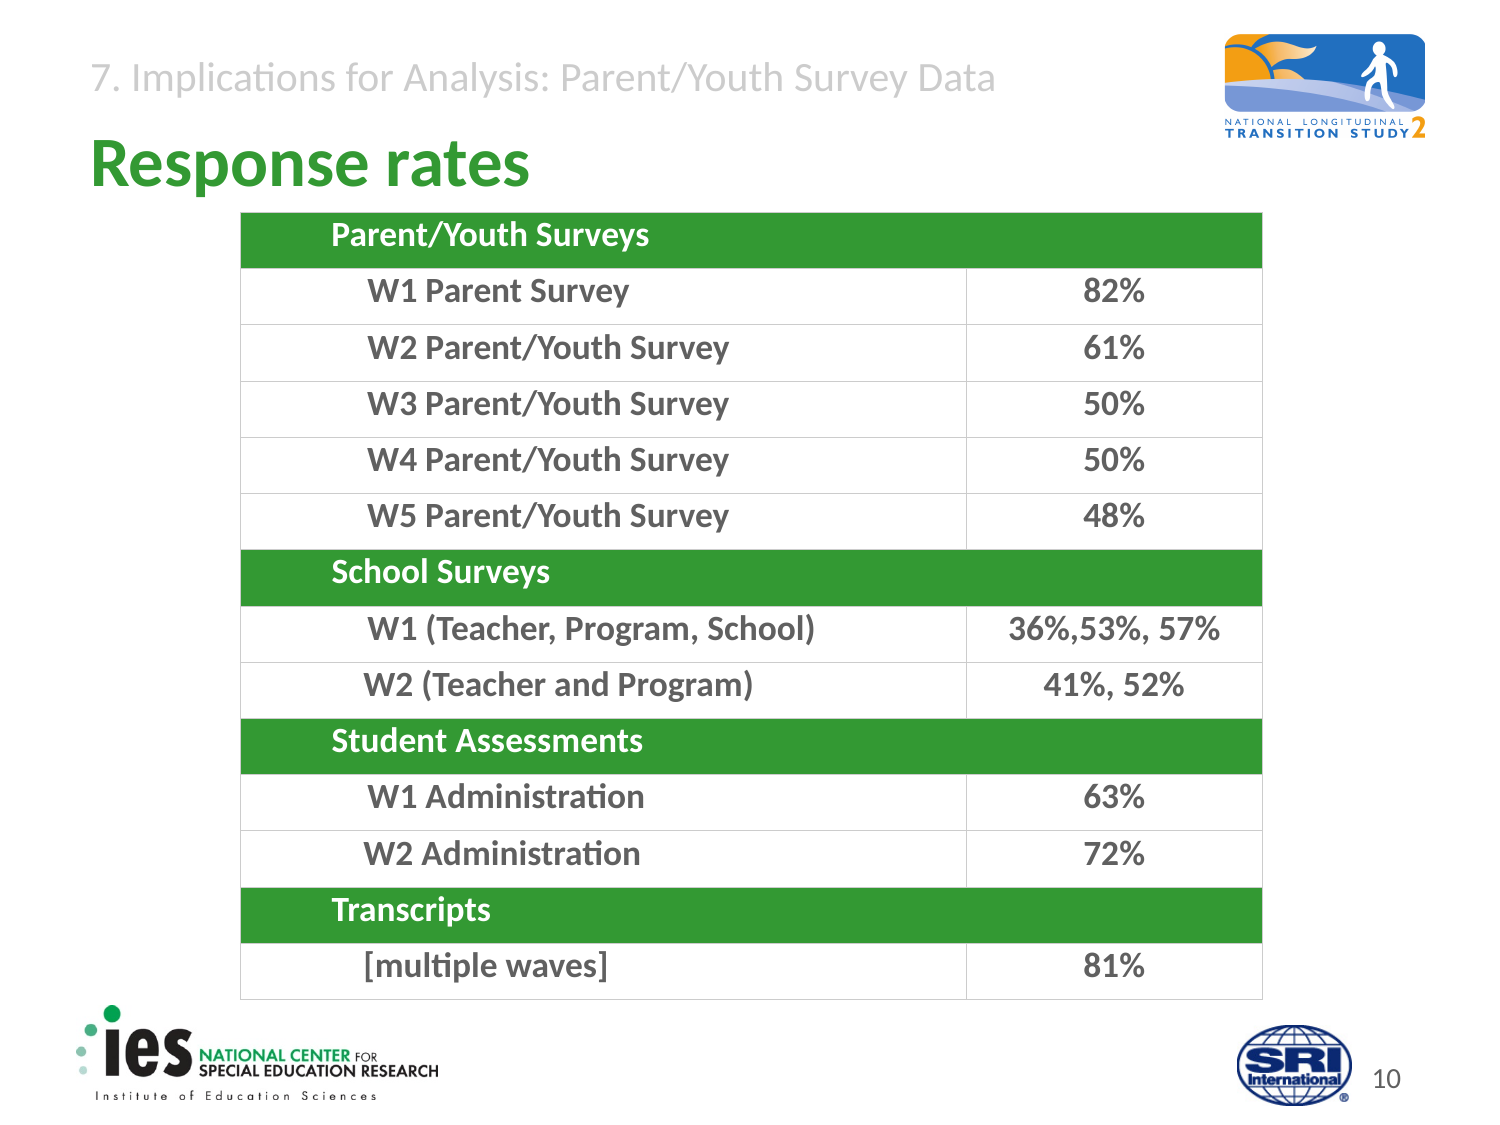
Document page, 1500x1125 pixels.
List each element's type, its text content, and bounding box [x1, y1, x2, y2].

table_cell W2 Administration [241, 831, 966, 887]
table_cell W4 Parent/Youth Survey [241, 438, 966, 493]
table_cell 36%,53%, 57% [967, 607, 1262, 662]
table_cell W3 Parent/Youth Survey [241, 382, 966, 437]
table_cell W2 (Teacher and Program) [241, 663, 966, 718]
table_cell School Surveys [241, 550, 1262, 606]
table_cell [multiple waves] [241, 944, 966, 999]
picture [76, 1005, 438, 1100]
table_cell W1 Administration [241, 775, 966, 830]
table_cell 50% [967, 438, 1262, 493]
table_cell 72% [967, 831, 1262, 887]
table_cell 48% [967, 494, 1262, 549]
table_cell W1 (Teacher, Program, School) [241, 607, 966, 662]
slide_number 9 [1312, 1051, 1417, 1125]
table_cell Transcripts [241, 888, 1262, 943]
table_header Parent/Youth Surveys [241, 213, 1262, 268]
picture [1237, 1025, 1352, 1106]
table_cell W2 Parent/Youth Survey [241, 325, 966, 381]
table_cell 41%, 52% [967, 663, 1262, 718]
table_cell 50% [967, 382, 1262, 437]
table_cell 81% [967, 944, 1262, 999]
table_cell W5 Parent/Youth Survey [241, 494, 966, 549]
table_cell 82% [967, 269, 1262, 324]
title Response rates [74, 126, 1426, 226]
table_cell W1 Parent Survey [241, 269, 966, 324]
title Response rates [74, 90, 1426, 124]
table_cell 61% [967, 325, 1262, 381]
table_cell 63% [967, 775, 1262, 830]
table_cell Student Assessments [241, 719, 1262, 774]
